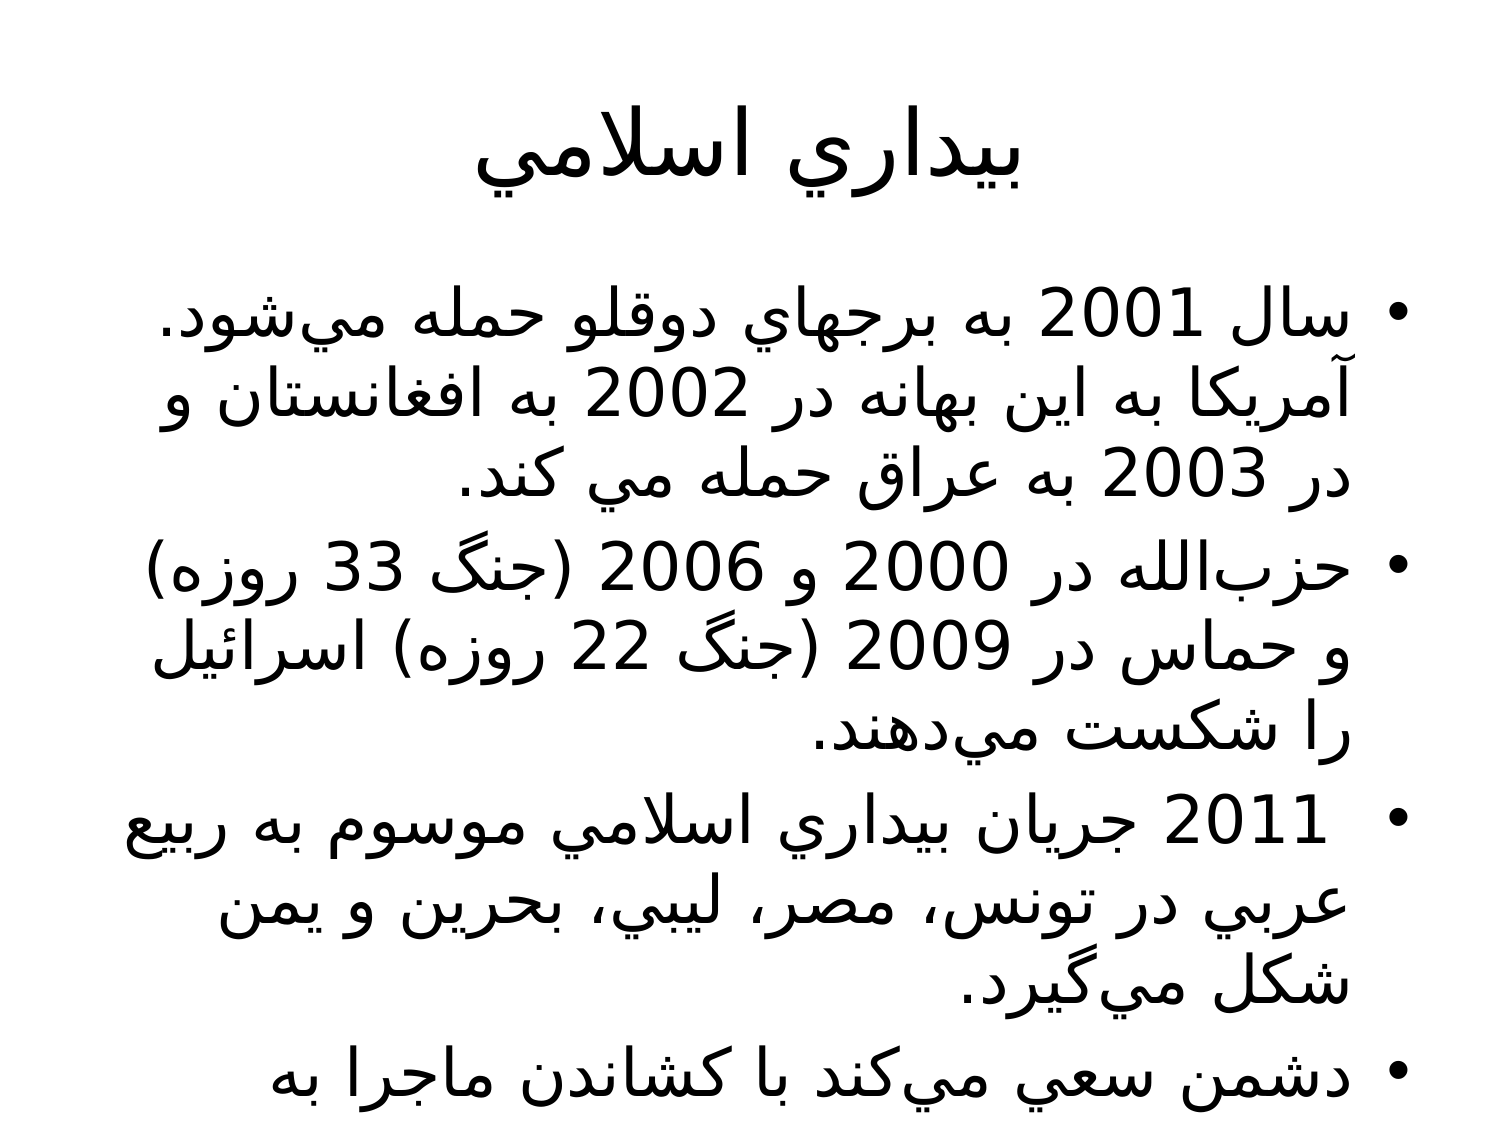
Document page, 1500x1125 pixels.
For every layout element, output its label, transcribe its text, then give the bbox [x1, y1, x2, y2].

title بيداري اسلامي [75, 45, 1425, 233]
list سال 2001 به برجهاي دوقلو حمله مي‌شود. آمريكا به اين بهانه در 2002 به افغانستان و در 2003 به عراق حمله مي كند. حزب‌الله در 2000 و 2006 (جنگ 33 روزه) و حماس در 2009 (جنگ 22 روزه) اسرائيل را شكست مي‌دهند. 2011 جريان بيداري اسلامي موسوم به ربيع عربي در تونس، مصر، ليبي، بحرين و يمن شكل مي‌گيرد. دشمن سعي مي‌كند با كشاندن ماجرا به سوريه، دستاوردهاي اين حركت را كاهش دهد و ميان شيعه و سني جدايي افكند. [75, 262, 1425, 1005]
